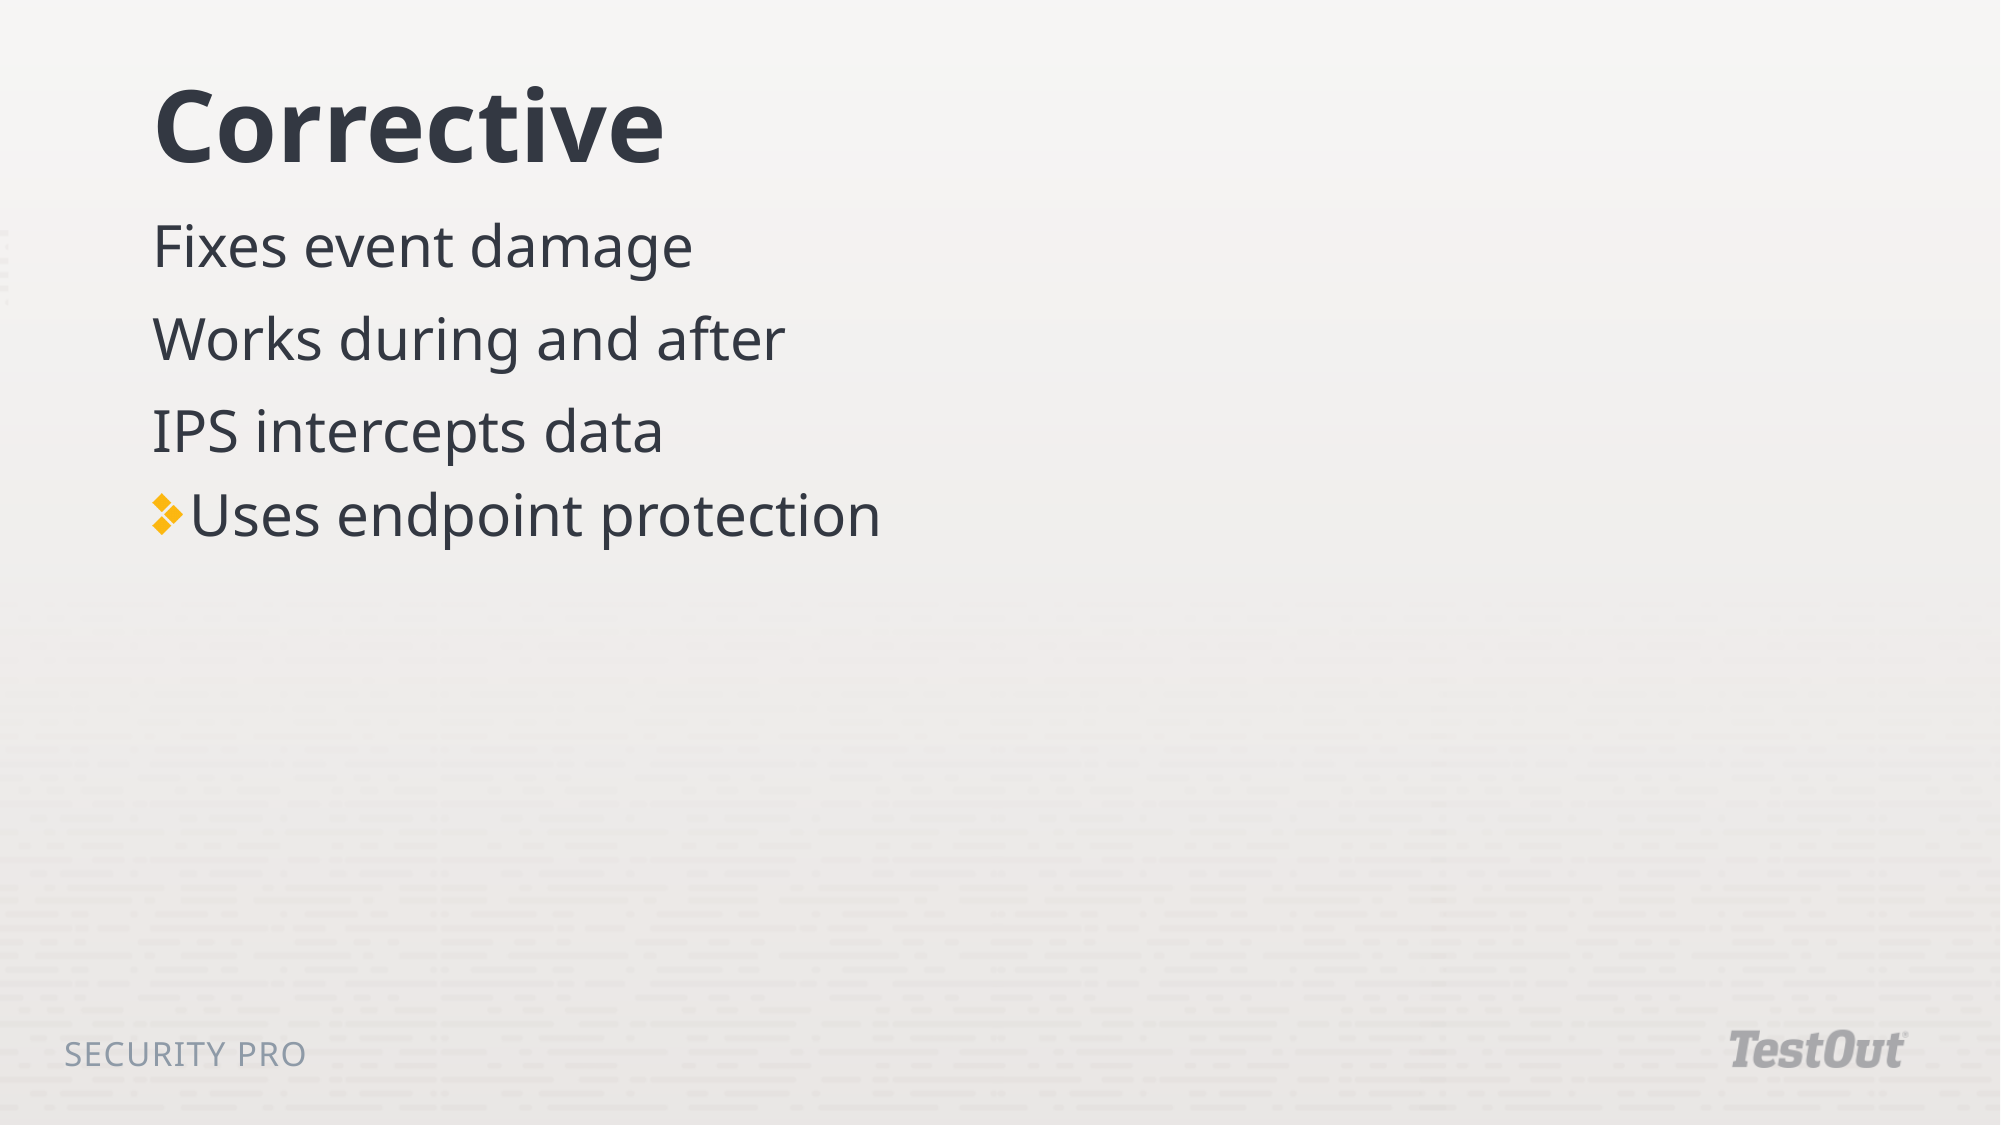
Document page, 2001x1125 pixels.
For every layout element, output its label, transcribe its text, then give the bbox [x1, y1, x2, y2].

picture [0, 0, 2001, 1125]
list Fixes event damage Works during and after IPS intercepts data Uses endpoint protection [137, 210, 1863, 1000]
list Security Pro [64, 1032, 666, 1079]
title Corrective [137, 49, 1863, 210]
